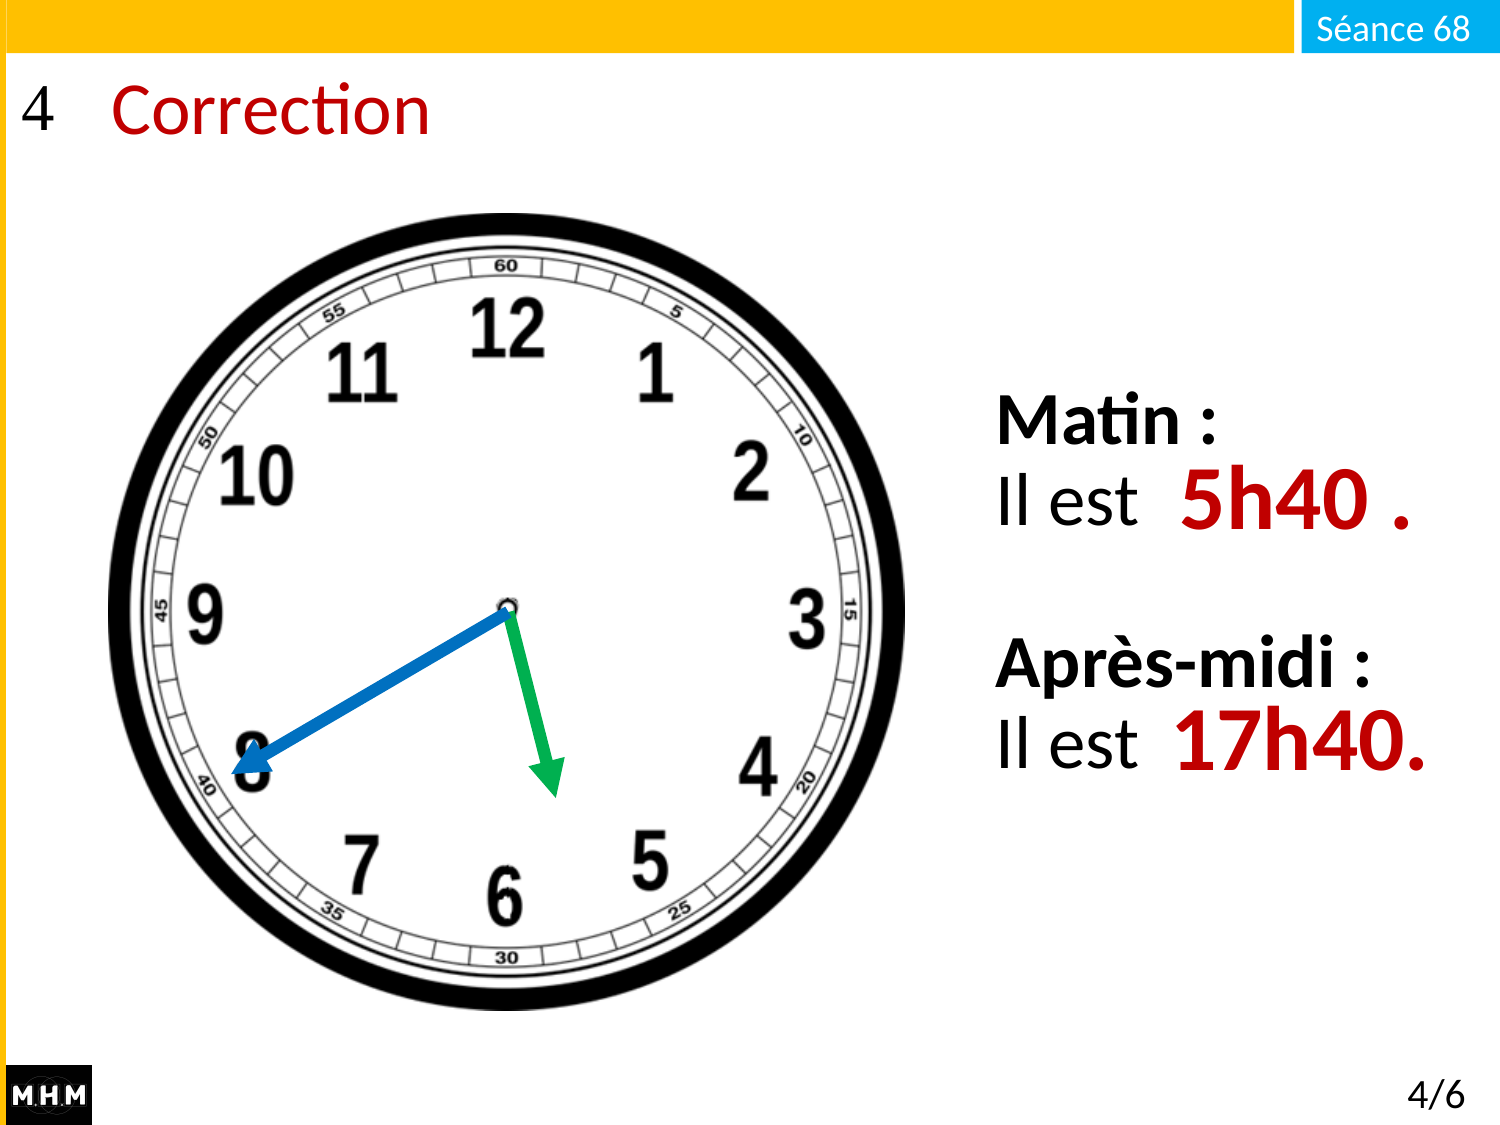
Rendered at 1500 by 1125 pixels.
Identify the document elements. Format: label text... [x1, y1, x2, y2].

picture [6, 1065, 92, 1125]
title Correction [96, 60, 1391, 160]
text_box 17h40. [1138, 691, 1461, 791]
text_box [508, 611, 556, 798]
picture [108, 213, 905, 1011]
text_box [230, 611, 509, 775]
list 4/6 [1373, 1064, 1500, 1125]
text_box Matin : Il est . . . Après-midi : Il est . . . [980, 301, 1500, 863]
text_box 5h40 . [1145, 450, 1449, 550]
